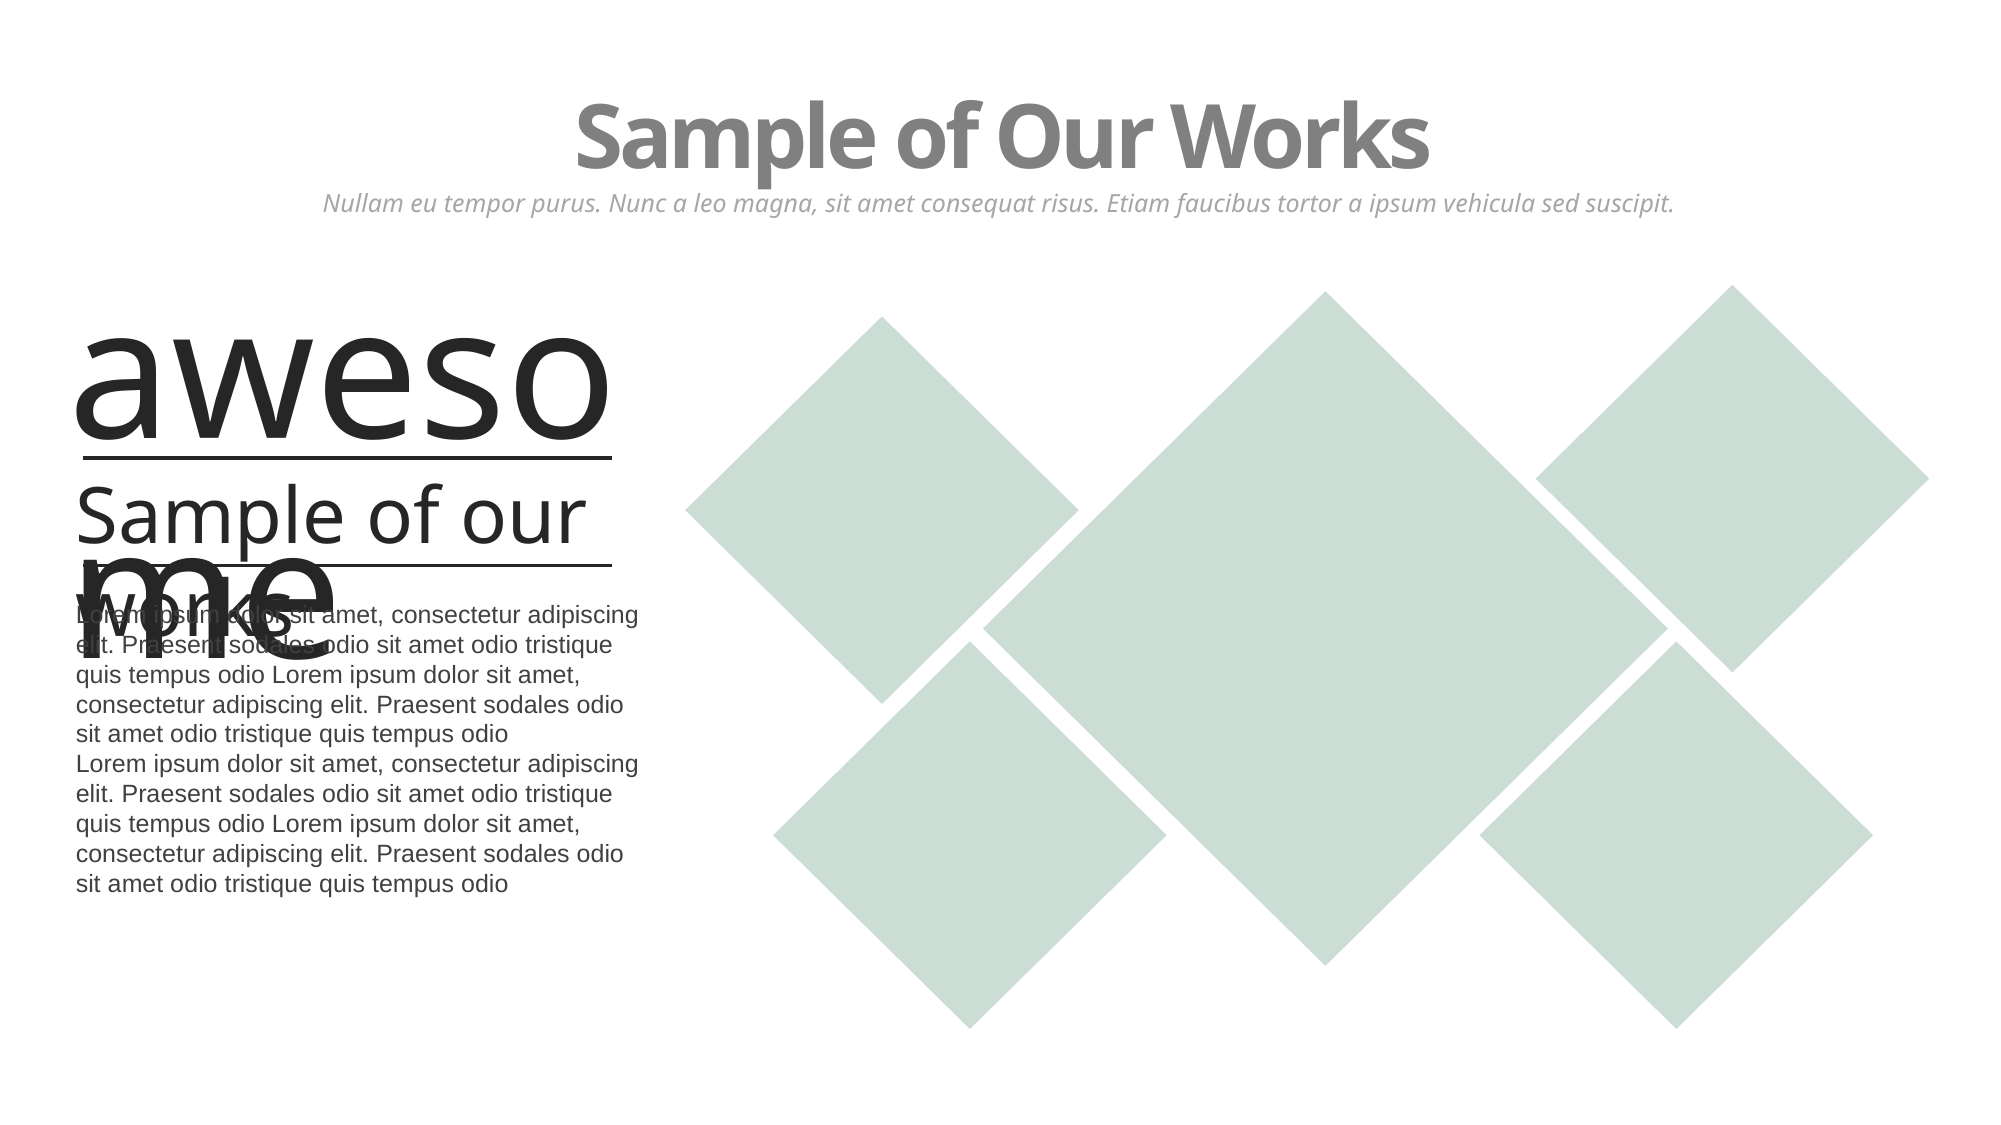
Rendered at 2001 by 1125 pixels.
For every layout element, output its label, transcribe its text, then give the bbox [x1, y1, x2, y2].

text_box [684, 316, 1079, 705]
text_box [982, 290, 1535, 967]
text_box awesome [53, 247, 660, 702]
text_box Nullam eu tempor purus. Nunc a leo magna, sit amet consequat risus. Etiam faucibus tortor a ipsum vehicula sed suscipit. [123, 182, 1884, 223]
text_box Sample of our works [61, 458, 684, 660]
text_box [772, 641, 1167, 1030]
text_box Lorem ipsum dolor sit amet, consectetur adipiscing elit. Praesent sodales odio sit amet odio tristique quis tempus odio Lorem ipsum dolor sit amet, consectetur adipiscing elit. Praesent sodales odio sit amet odio tristique quis tempus odio Lorem ipsum dolor sit amet, consectetur adipiscing elit. Praesent sodales odio sit amet odio tristique quis tempus odio Lorem ipsum dolor sit amet, consectetur adipiscing elit. Praesent sodales odio sit amet odio tristique quis tempus odio [61, 590, 660, 935]
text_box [1479, 641, 1874, 1030]
text_box Sample of Our Works [563, 74, 1444, 182]
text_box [1535, 284, 1930, 673]
